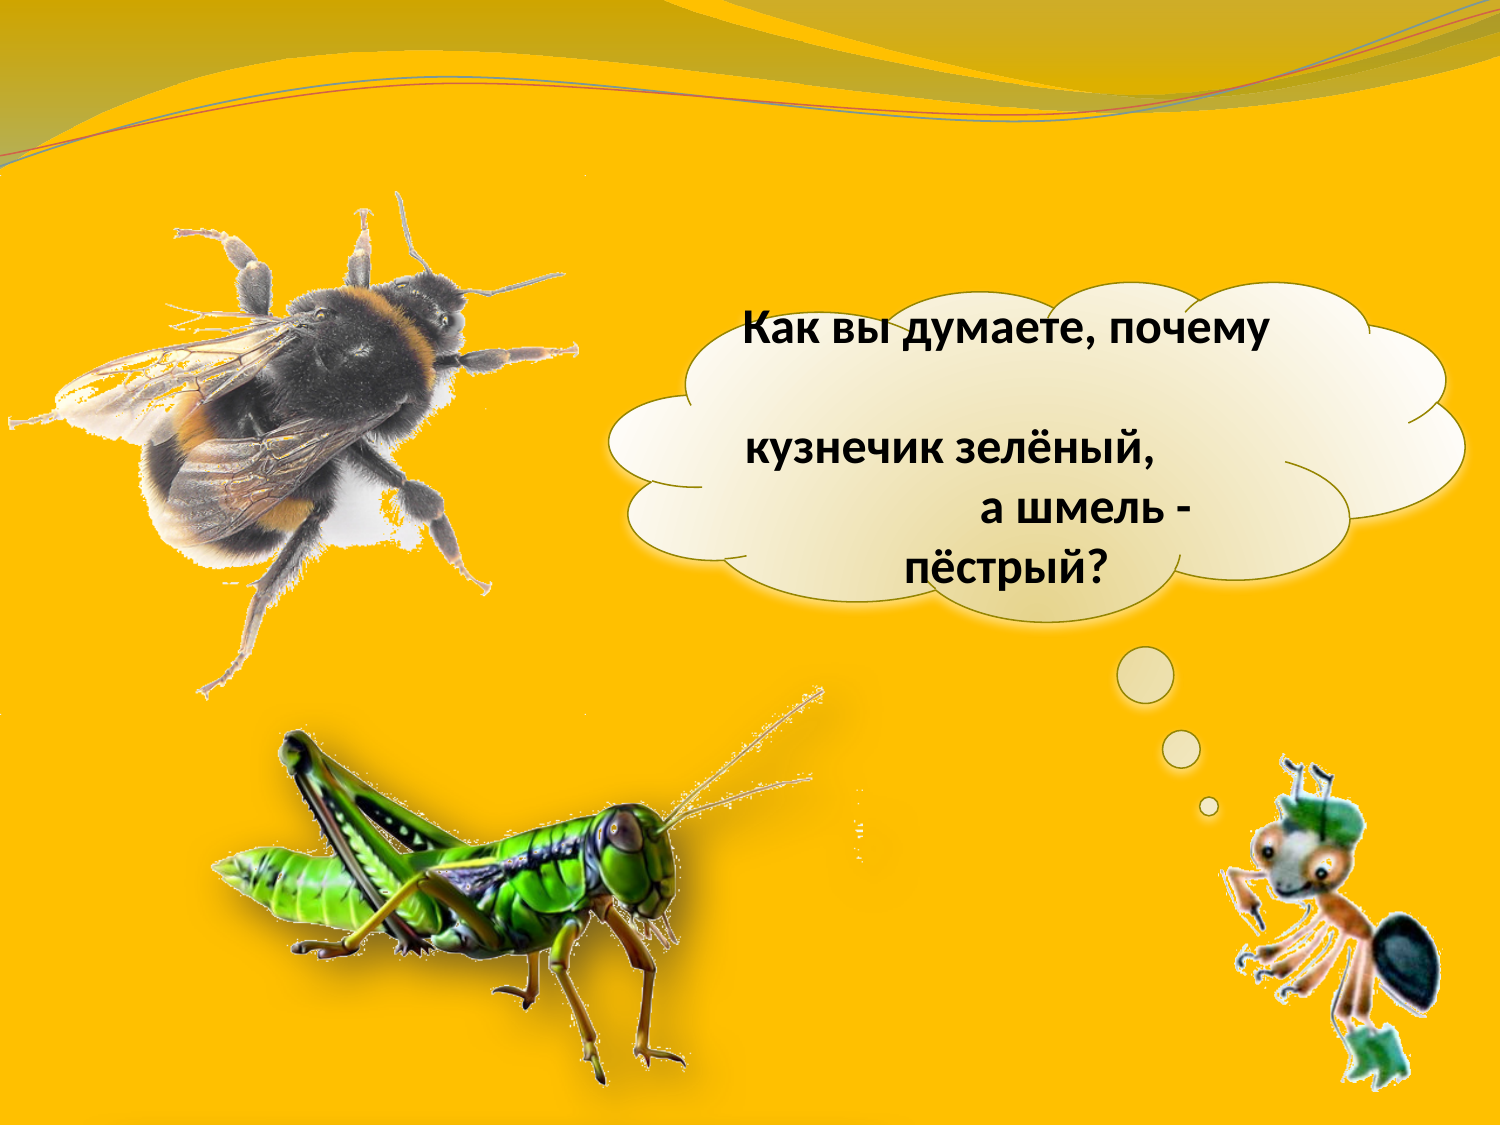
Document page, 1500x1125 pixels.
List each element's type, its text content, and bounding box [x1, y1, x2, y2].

text_box Как вы думаете, почему кузнечик зелёный, а шмель - пёстрый? [1161, 729, 1201, 769]
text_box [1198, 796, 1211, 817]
text_box Как вы думаете, почему кузнечик зелёный, а шмель - пёстрый? [607, 281, 1466, 624]
text_box Как вы думаете, почему кузнечик зелёный, а шмель - пёстрый? [1116, 646, 1175, 705]
picture [105, 597, 863, 1125]
picture [1218, 749, 1450, 1102]
picture [0, 175, 587, 716]
